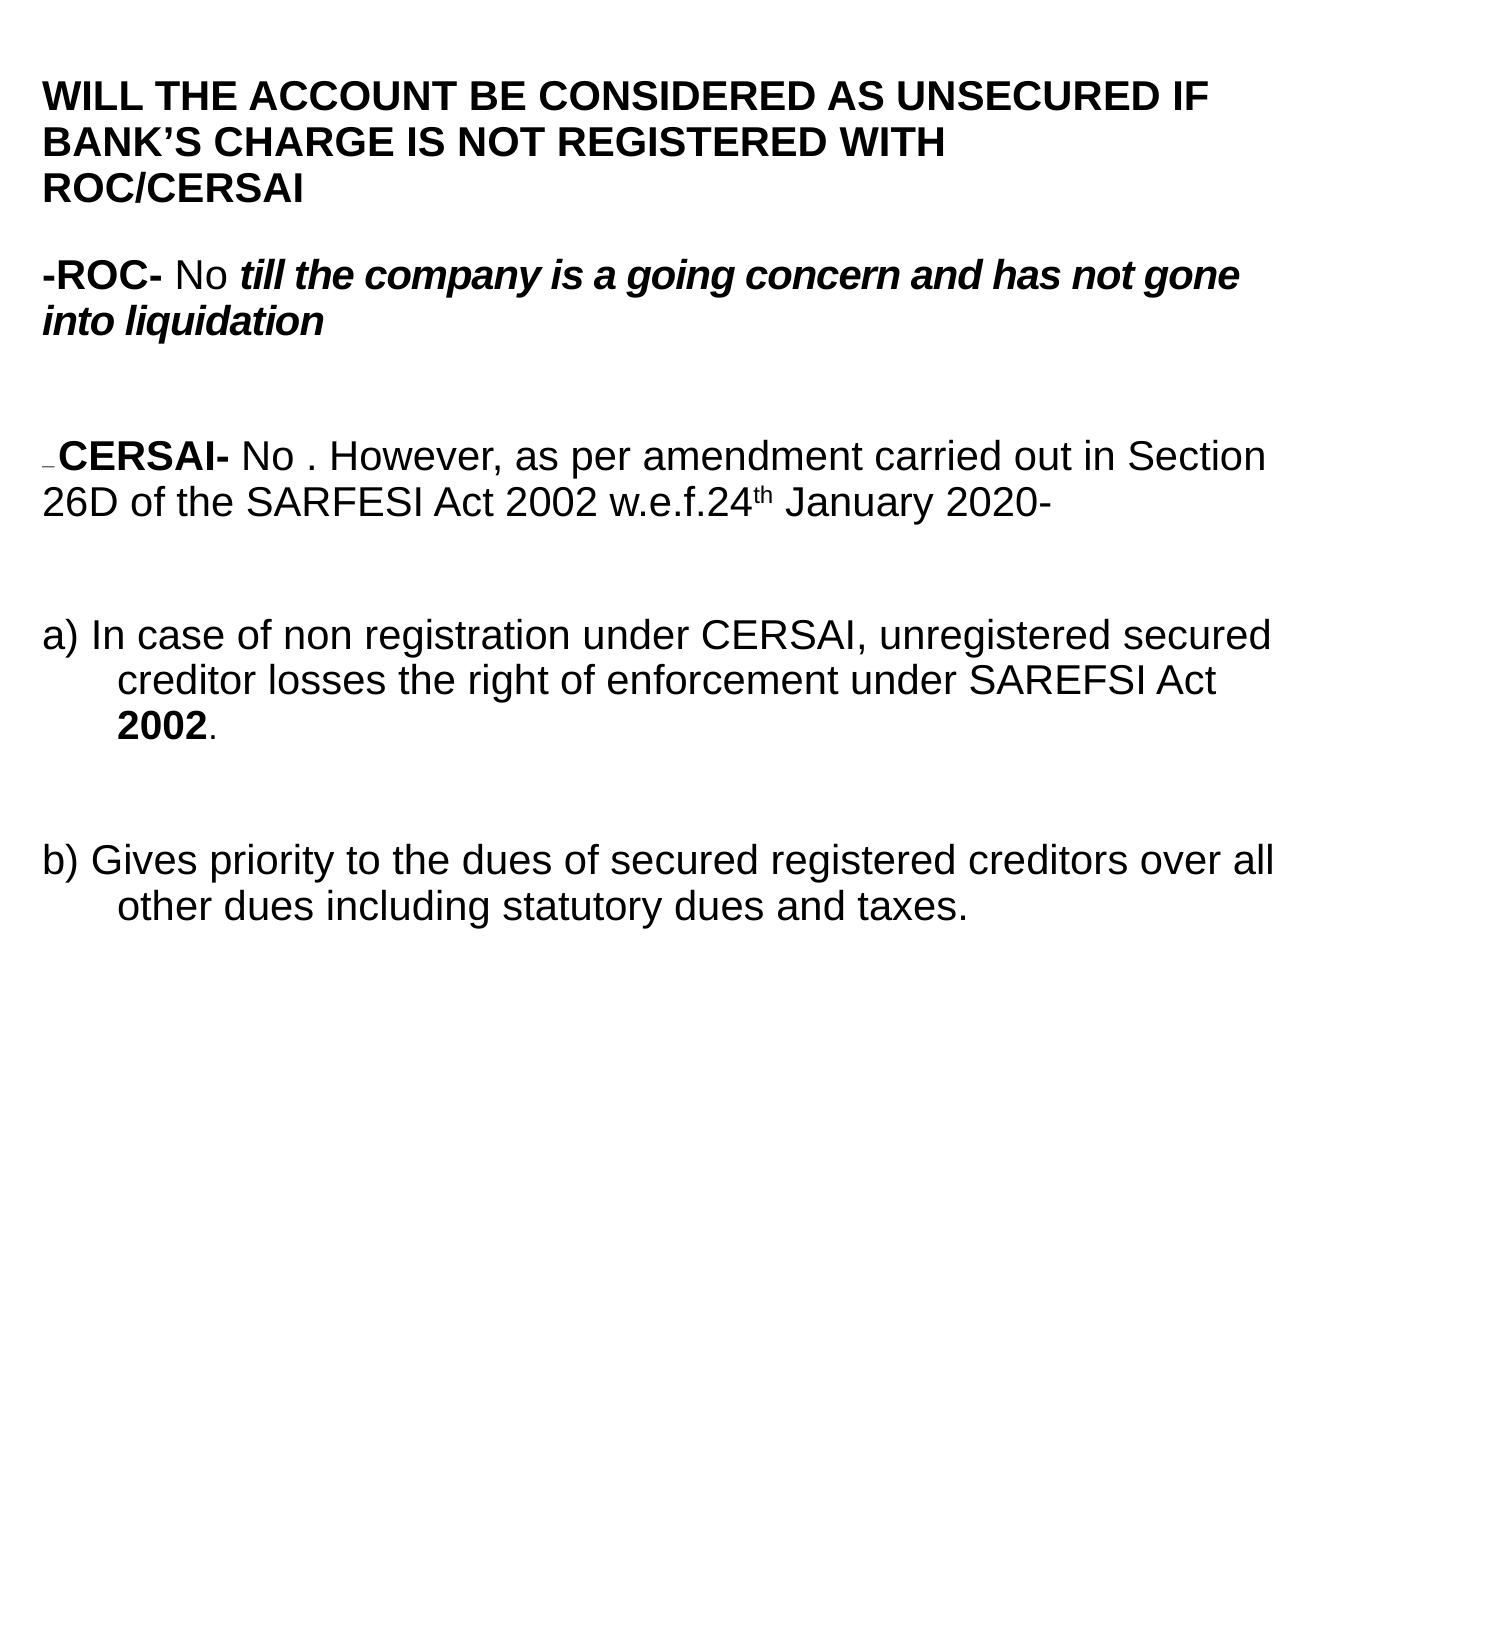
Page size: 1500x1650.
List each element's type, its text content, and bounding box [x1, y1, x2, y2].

text_box WILL THE ACCOUNT BE CONSIDERED AS UNSECURED IF BANK’S CHARGE IS NOT REGISTERED WITH ROC/CERSAI [39, 72, 1222, 155]
text_box a) In case of non registration under CERSAI, unregistered secured creditor losses the right of enforcement under SAREFSI Act 2002. [39, 612, 1299, 740]
text_box -ROC- No till the company is a going concern and has not gone into liquidation [39, 252, 1315, 344]
text_box b) Gives priority to the dues of secured registered creditors over all other dues including statutory dues and taxes. [39, 837, 1292, 929]
text_box — CERSAI- No . However, as per amendment carried out in Section 26D of the SARFESI Act 2002 w.e.f.24th January 2020- [39, 432, 1314, 524]
